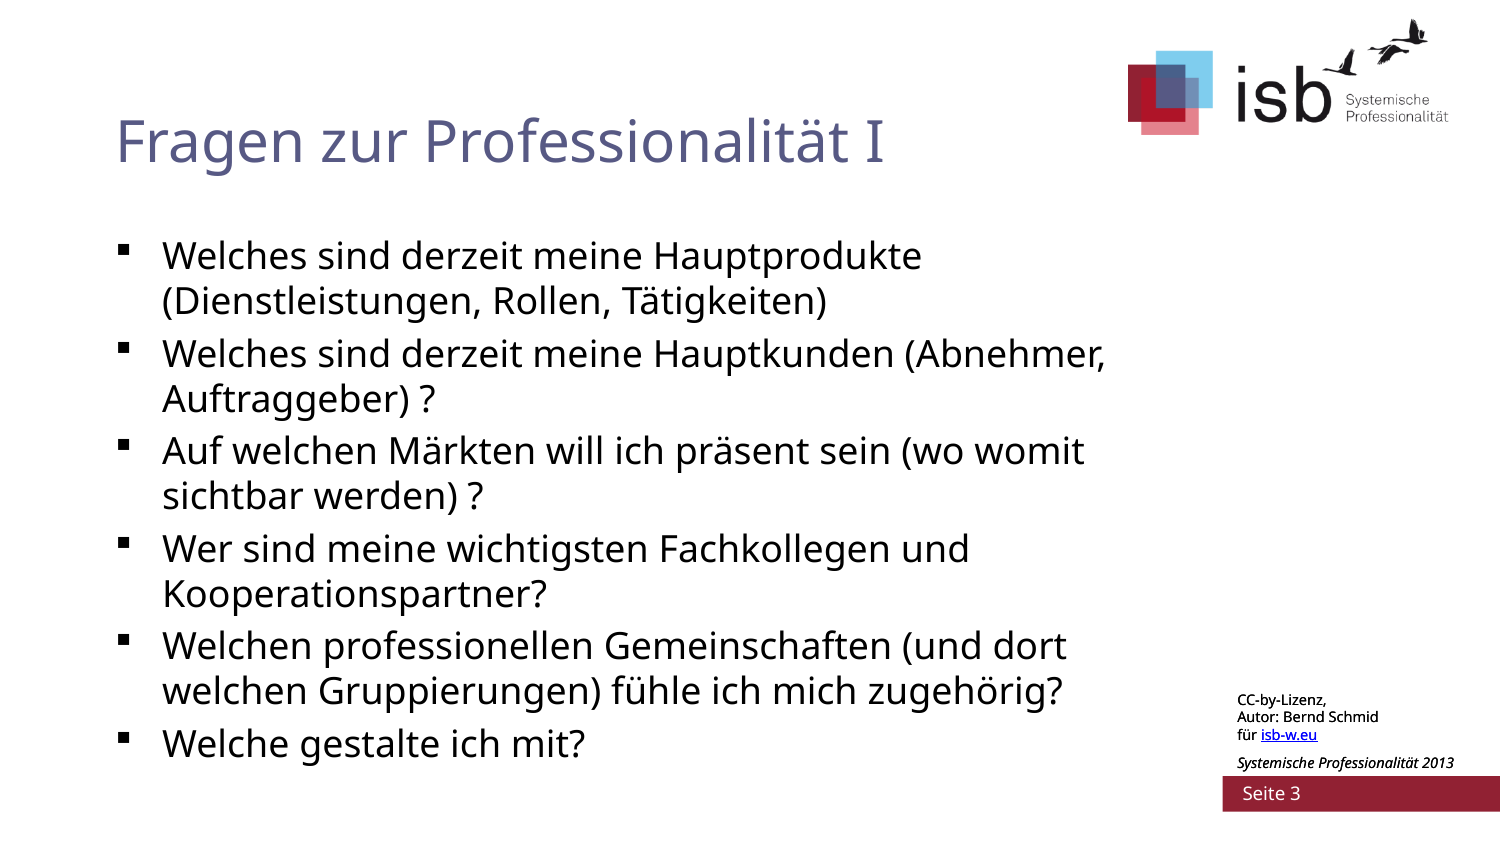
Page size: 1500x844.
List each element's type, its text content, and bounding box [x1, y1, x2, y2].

picture [1128, 14, 1461, 139]
text_box CC-by-Lizenz, Autor: Bernd Schmid für isb-w.eu Systemische Professionalität 2013 [1222, 543, 1500, 844]
title Fragen zur Professionalität I [100, 67, 1223, 185]
list Welches sind derzeit meine Hauptprodukte (Dienstleistungen, Rollen, Tätigkeiten) Welches sind derzeit meine Hauptkunden (Abnehmer, Auftraggeber) ? Auf welchen Märkten will ich präsent sein (wo womit sichtbar werden) ? Wer sind meine wichtigsten Fachkollegen und Kooperationspartner? Welchen professionellen Gemeinschaften (und dort welchen Gruppierungen) fühle ich mich zugehörig? Welche gestalte ich mit? [100, 185, 1223, 812]
